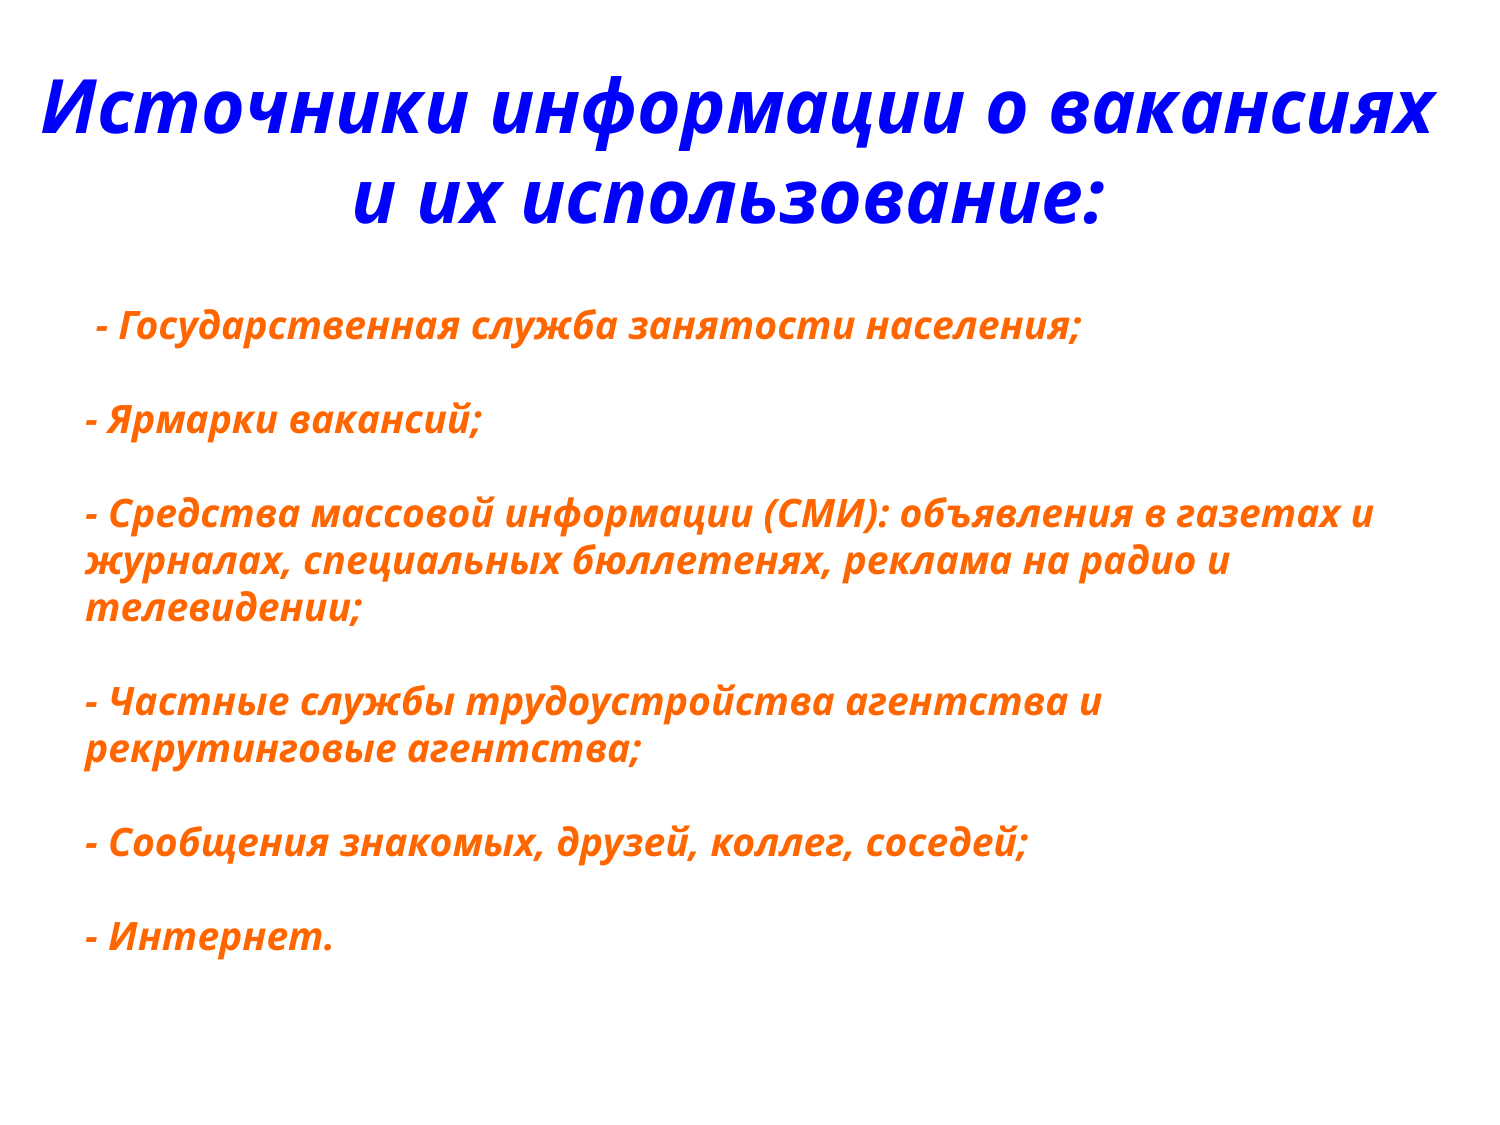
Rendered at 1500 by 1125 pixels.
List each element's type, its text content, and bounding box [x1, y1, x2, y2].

text_box - Государственная служба занятости населения; - Ярмарки вакансий; - Средства массовой информации (СМИ): объявления в газетах и журналах, специальных бюллетенях, реклама на радио и телевидении; - Частные службы трудоустройства агентства и рекрутинговые агентства; - Сообщения знакомых, друзей, коллег, соседей; - Интернет. [70, 292, 1418, 973]
text_box Источники информации о вакансиях и их использование: [23, 28, 1454, 270]
